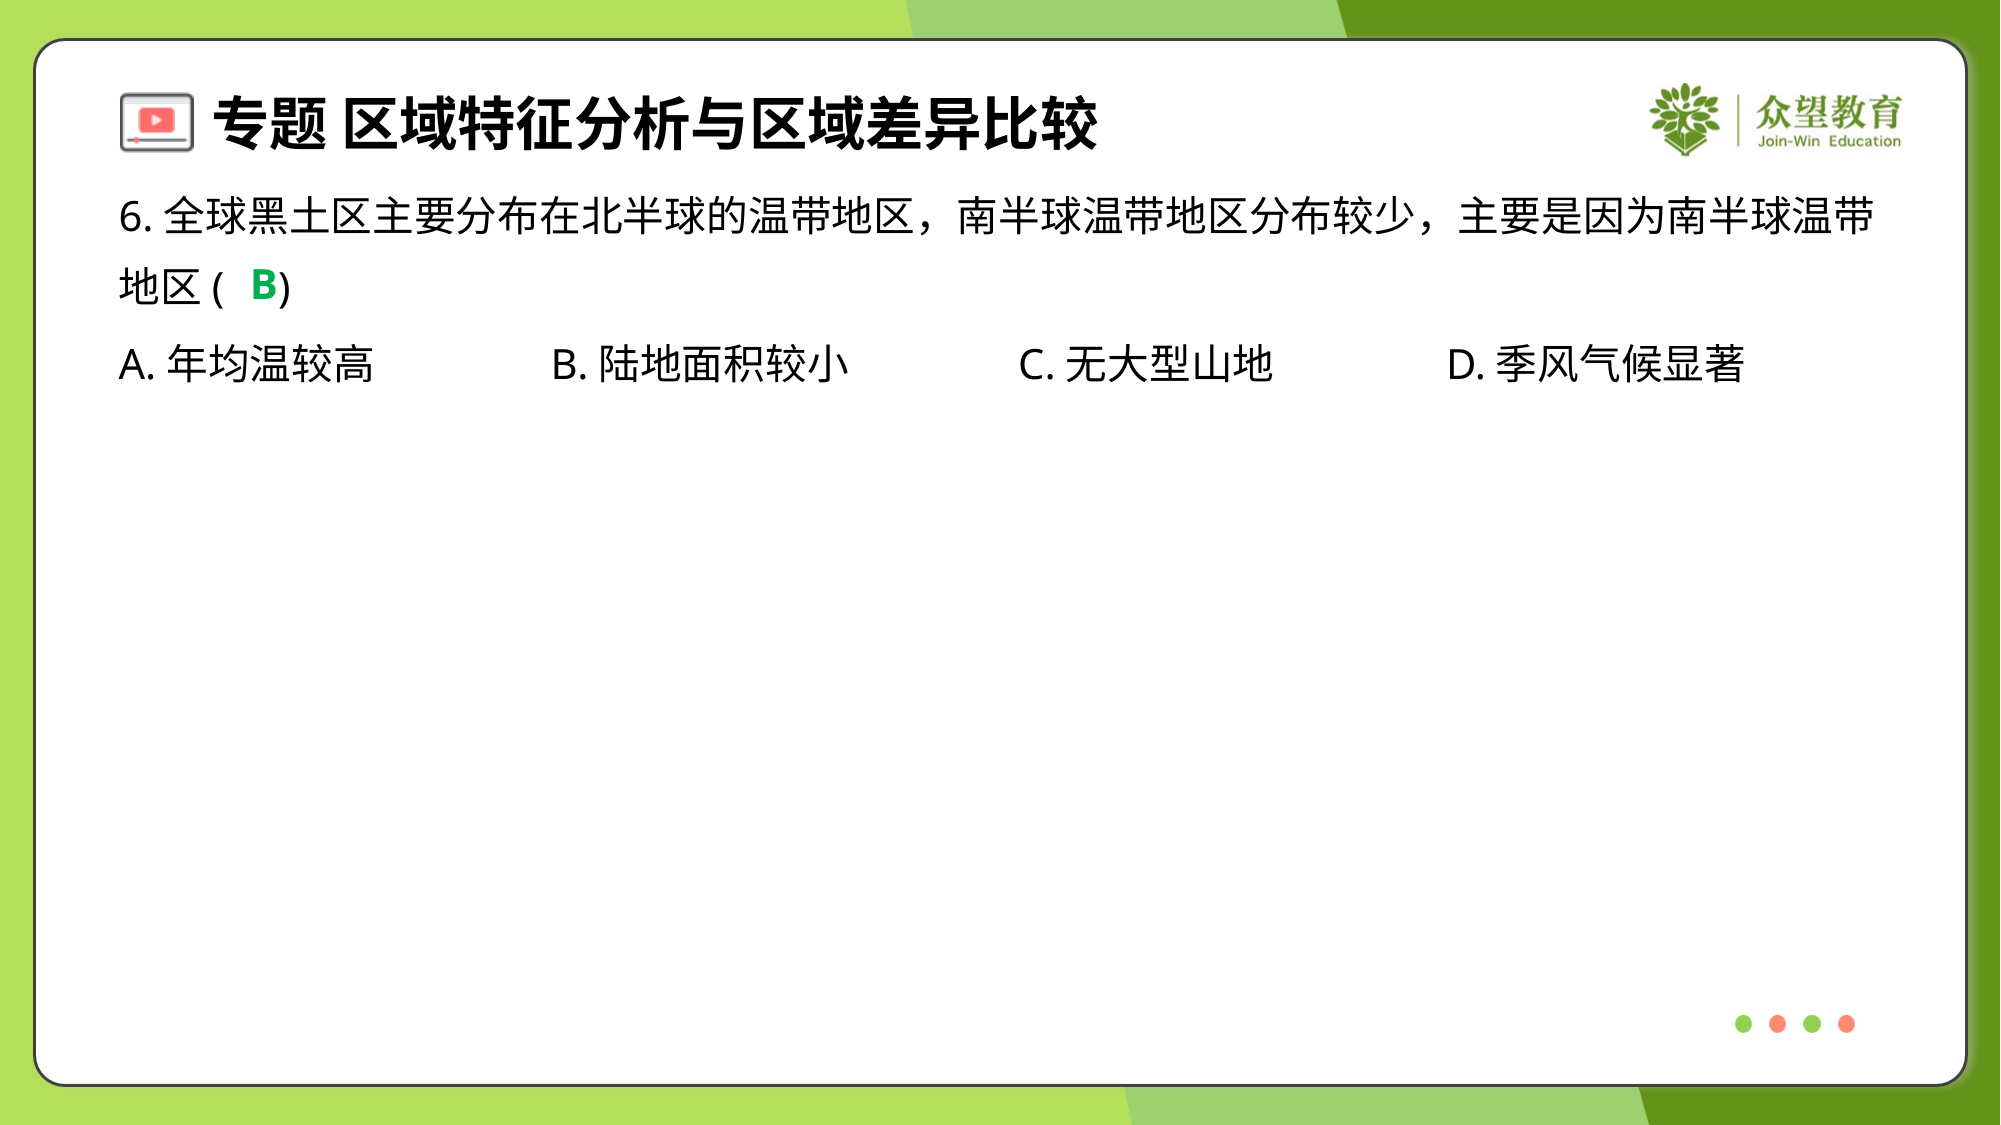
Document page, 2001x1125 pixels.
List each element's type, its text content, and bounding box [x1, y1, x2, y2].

text_box A.年均温较高 B.陆地面积较小 C.无大型山地 D.季风气候显著 [118, 312, 1883, 379]
picture [0, 0, 2000, 1125]
text_box B [234, 236, 294, 301]
text_box 6.全球黑土区主要分布在北半球的温带地区，南半球温带地区分布较少，主要是因为南半球温带 地区( ) [118, 164, 1883, 304]
